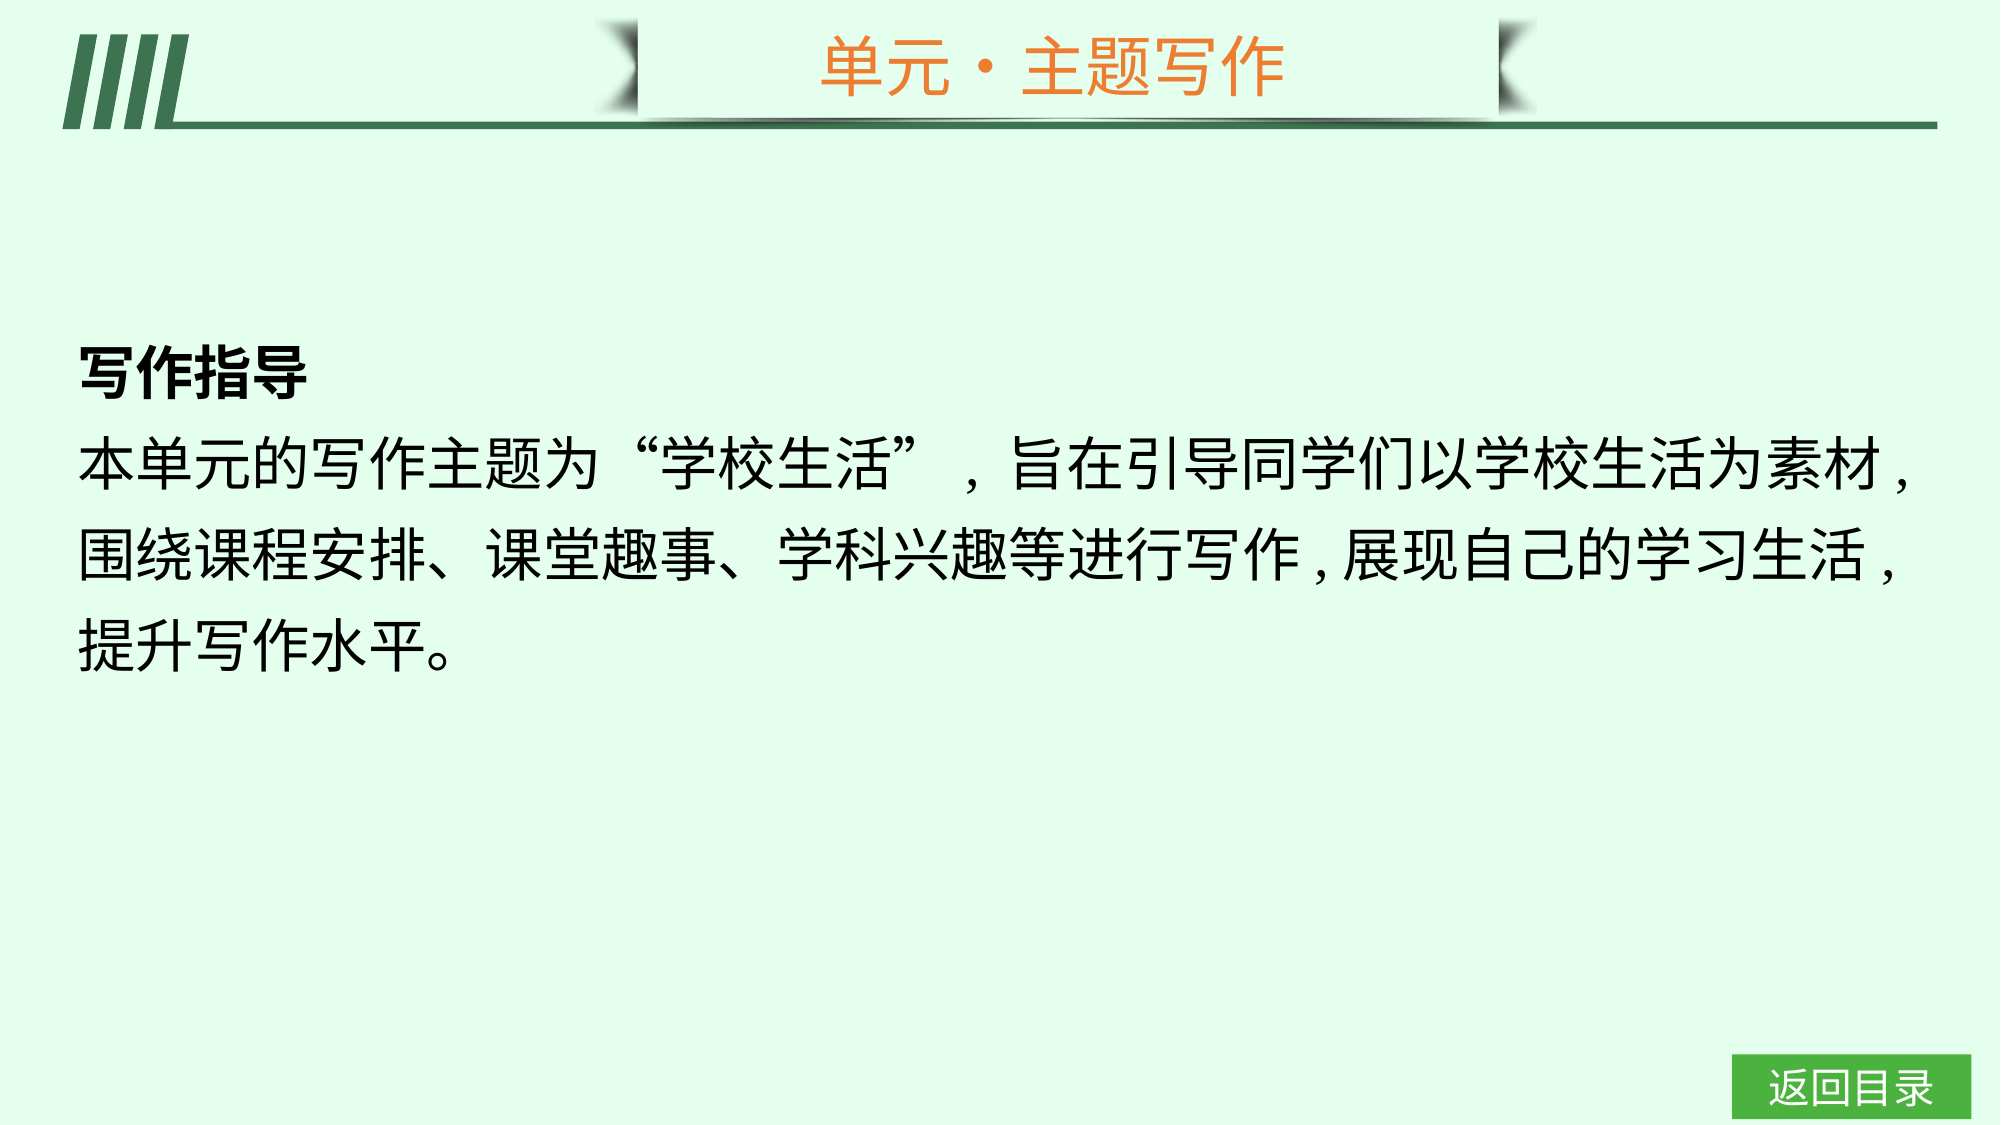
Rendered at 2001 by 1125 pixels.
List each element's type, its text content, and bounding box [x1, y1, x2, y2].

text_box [594, 16, 1537, 127]
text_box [62, 34, 1938, 130]
text_box 写作指导 本单元的写作主题为“学校生活”, 旨在引导同学们以学校生活为素材, 围绕课程安排、课堂趣事、学科兴趣等进行写作,展现自己的学习生活, 提升写作水平。 [62, 307, 1938, 687]
